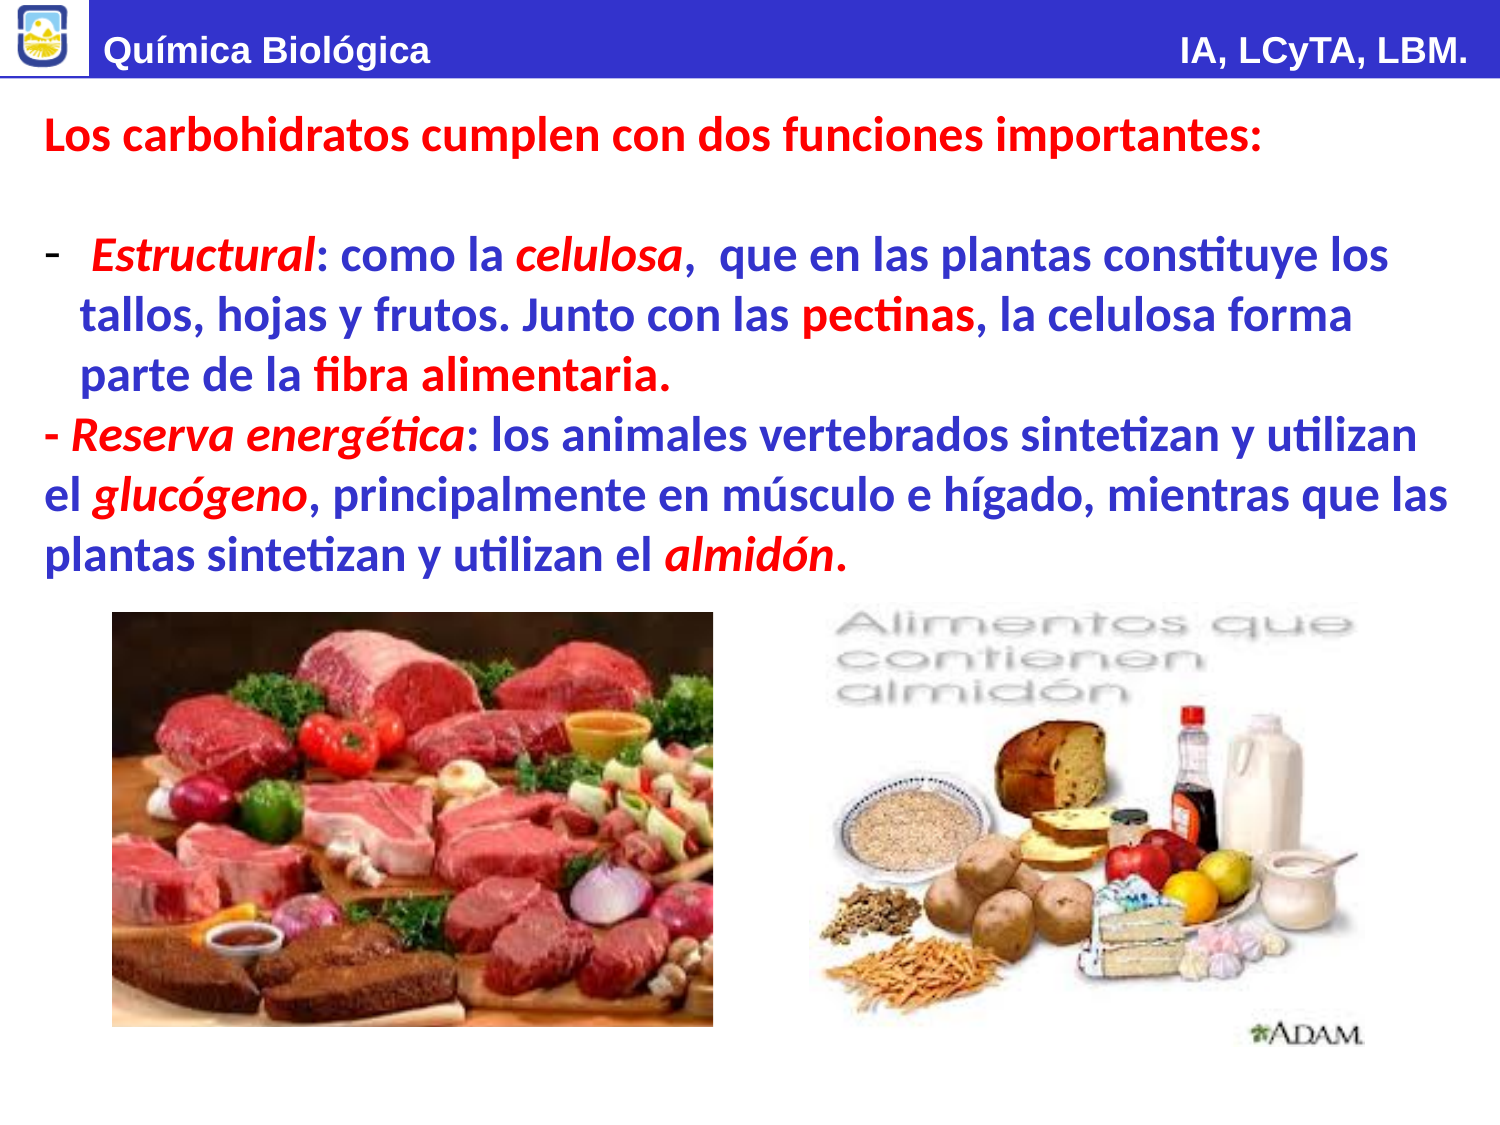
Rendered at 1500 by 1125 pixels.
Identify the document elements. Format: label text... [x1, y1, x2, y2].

picture [111, 612, 714, 1027]
picture [808, 602, 1365, 1048]
text_box Los carbohidratos cumplen con dos funciones importantes: Estructural: como la celulosa, que en las plantas constituye los tallos, hojas y frutos. Junto con las pectinas, la celulosa forma parte de la fibra alimentaria. - Reserva energética: los animales vertebrados sintetizan y utilizan el glucógeno, principalmente en músculo e hígado, mientras que las plantas sintetizan y utilizan el almidón. [29, 93, 1471, 589]
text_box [0, 0, 1500, 83]
